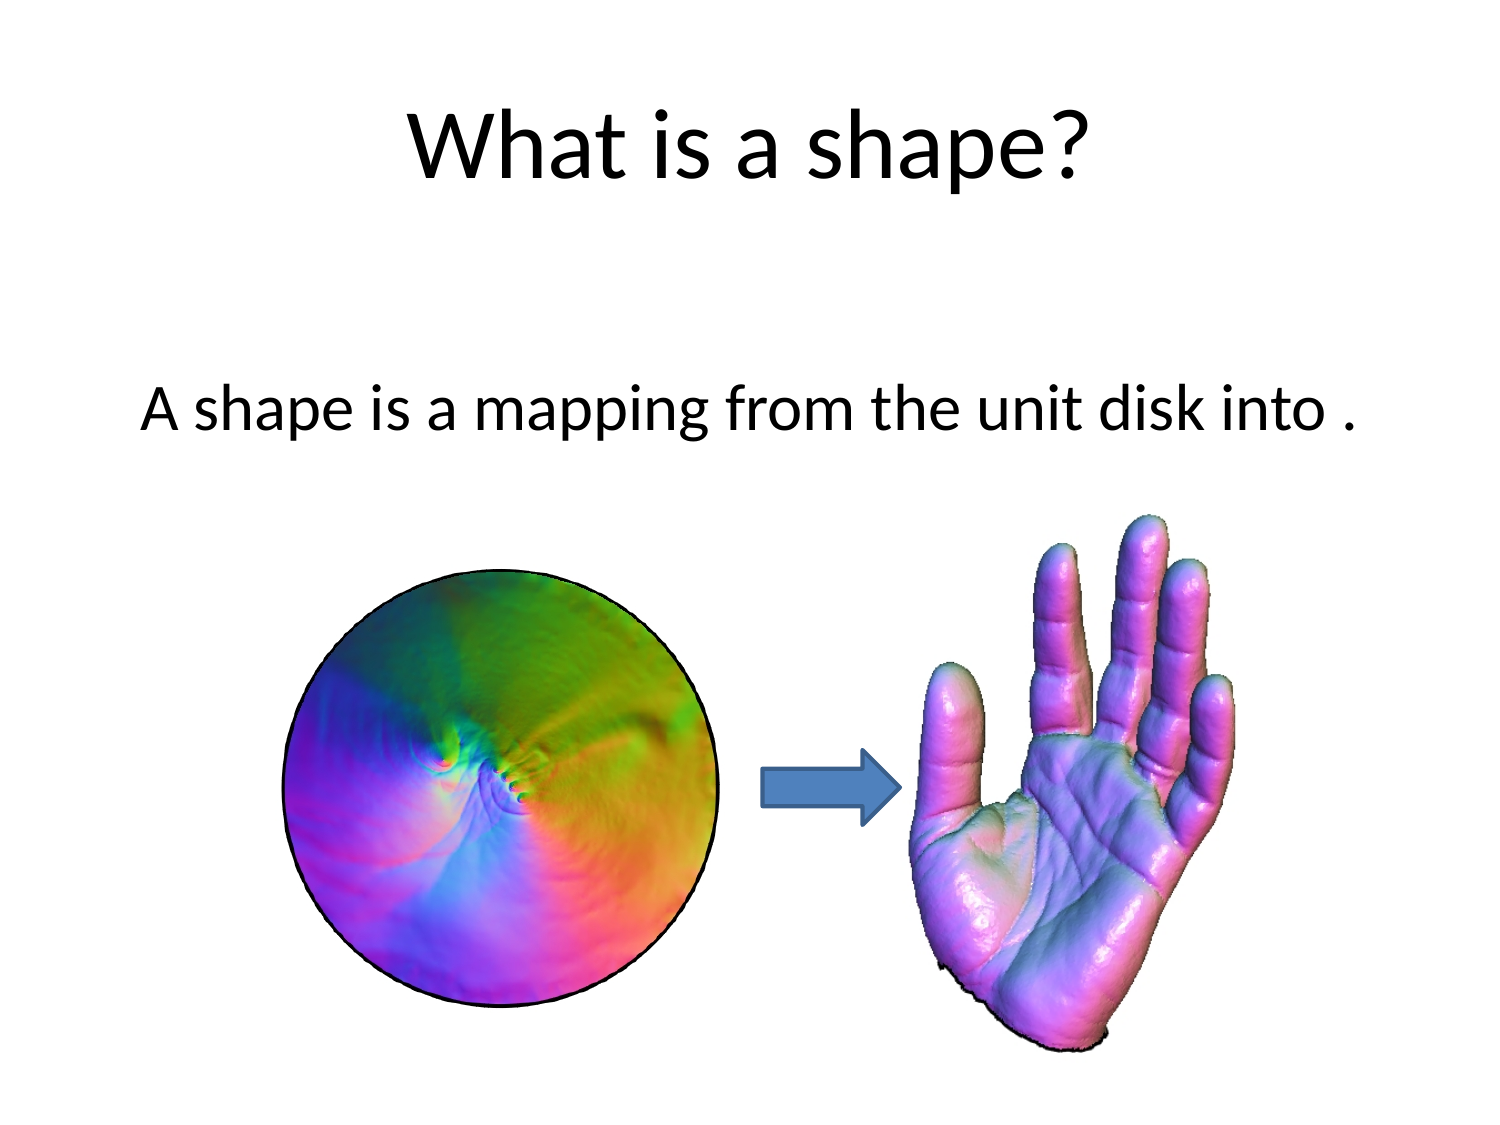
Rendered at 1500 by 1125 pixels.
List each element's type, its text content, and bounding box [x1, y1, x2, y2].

picture [274, 562, 726, 1013]
title What is a shape? [75, 45, 1425, 233]
text_box [760, 766, 807, 809]
picture [812, 512, 1363, 1063]
